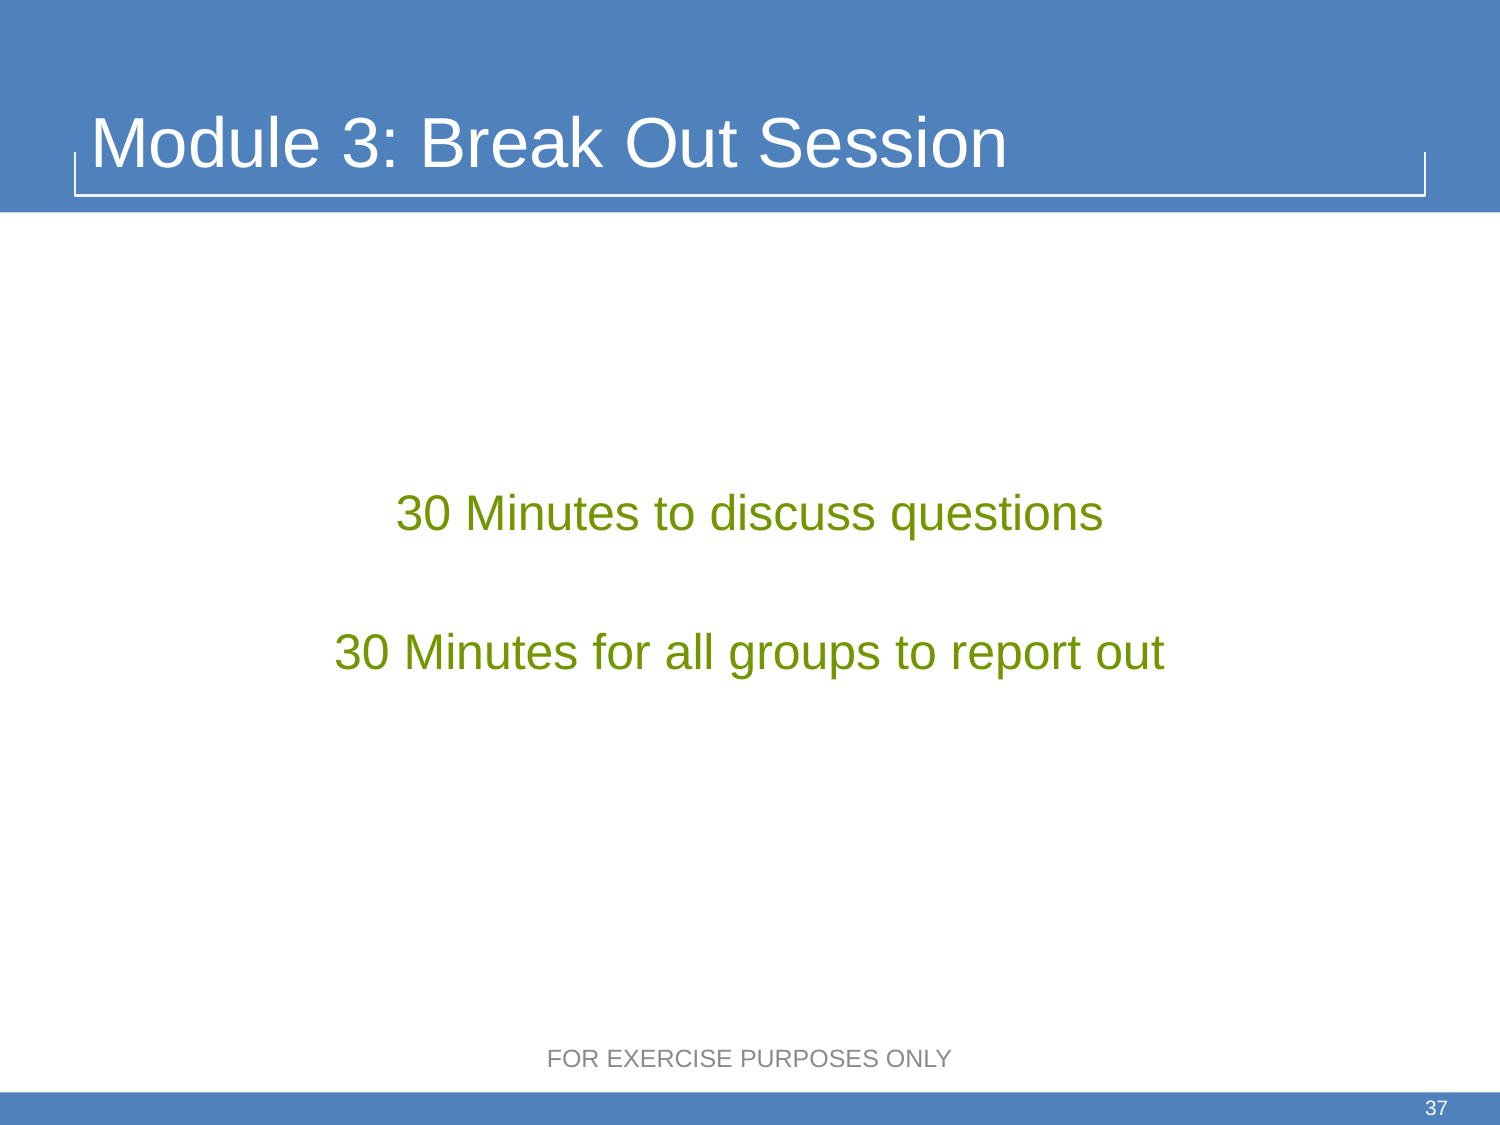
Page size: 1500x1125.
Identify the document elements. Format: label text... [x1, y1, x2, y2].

footer FOR EXERCISE PURPOSES ONLY [512, 1042, 988, 1103]
list 30 Minutes to discuss questions 30 Minutes for all groups to report out [74, 262, 1426, 1006]
title Module 3: Break Out Session [74, 44, 1426, 233]
